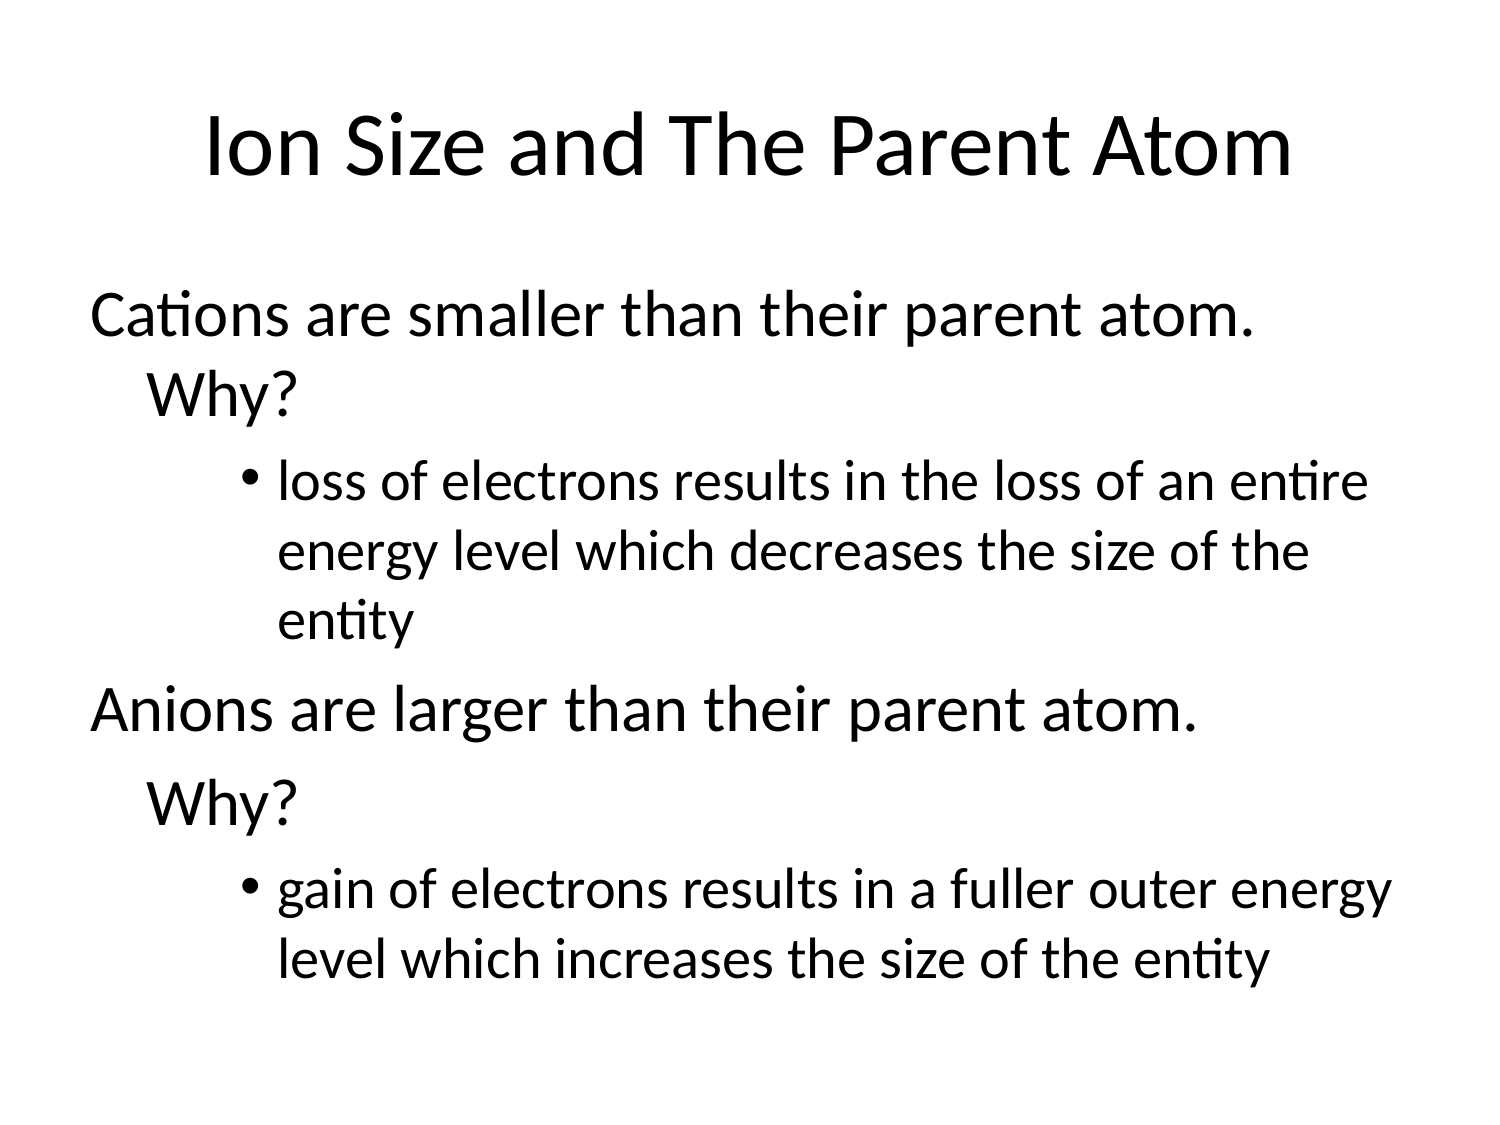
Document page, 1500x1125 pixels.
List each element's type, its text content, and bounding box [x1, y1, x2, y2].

list Cations are smaller than their parent atom. Why? loss of electrons results in the loss of an entire energy level which decreases the size of the entity Anions are larger than their parent atom. Why? gain of electrons results in a fuller outer energy level which increases the size of the entity [75, 262, 1425, 1005]
title Ion Size and The Parent Atom [75, 45, 1425, 233]
